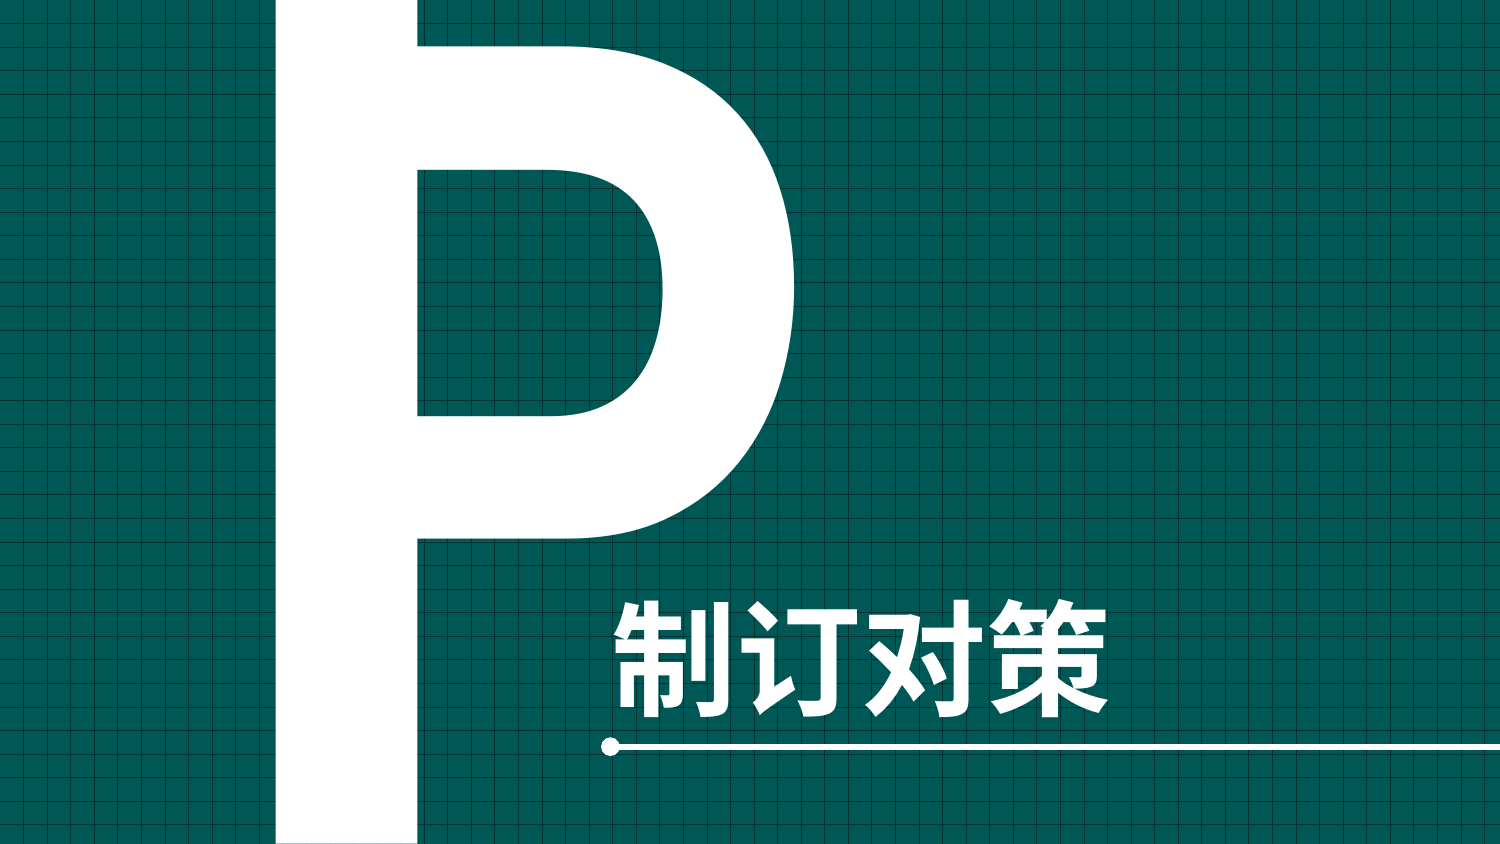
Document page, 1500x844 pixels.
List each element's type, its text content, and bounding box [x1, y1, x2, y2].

text_box 制订对策 [596, 574, 1178, 739]
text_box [206, 0, 418, 844]
